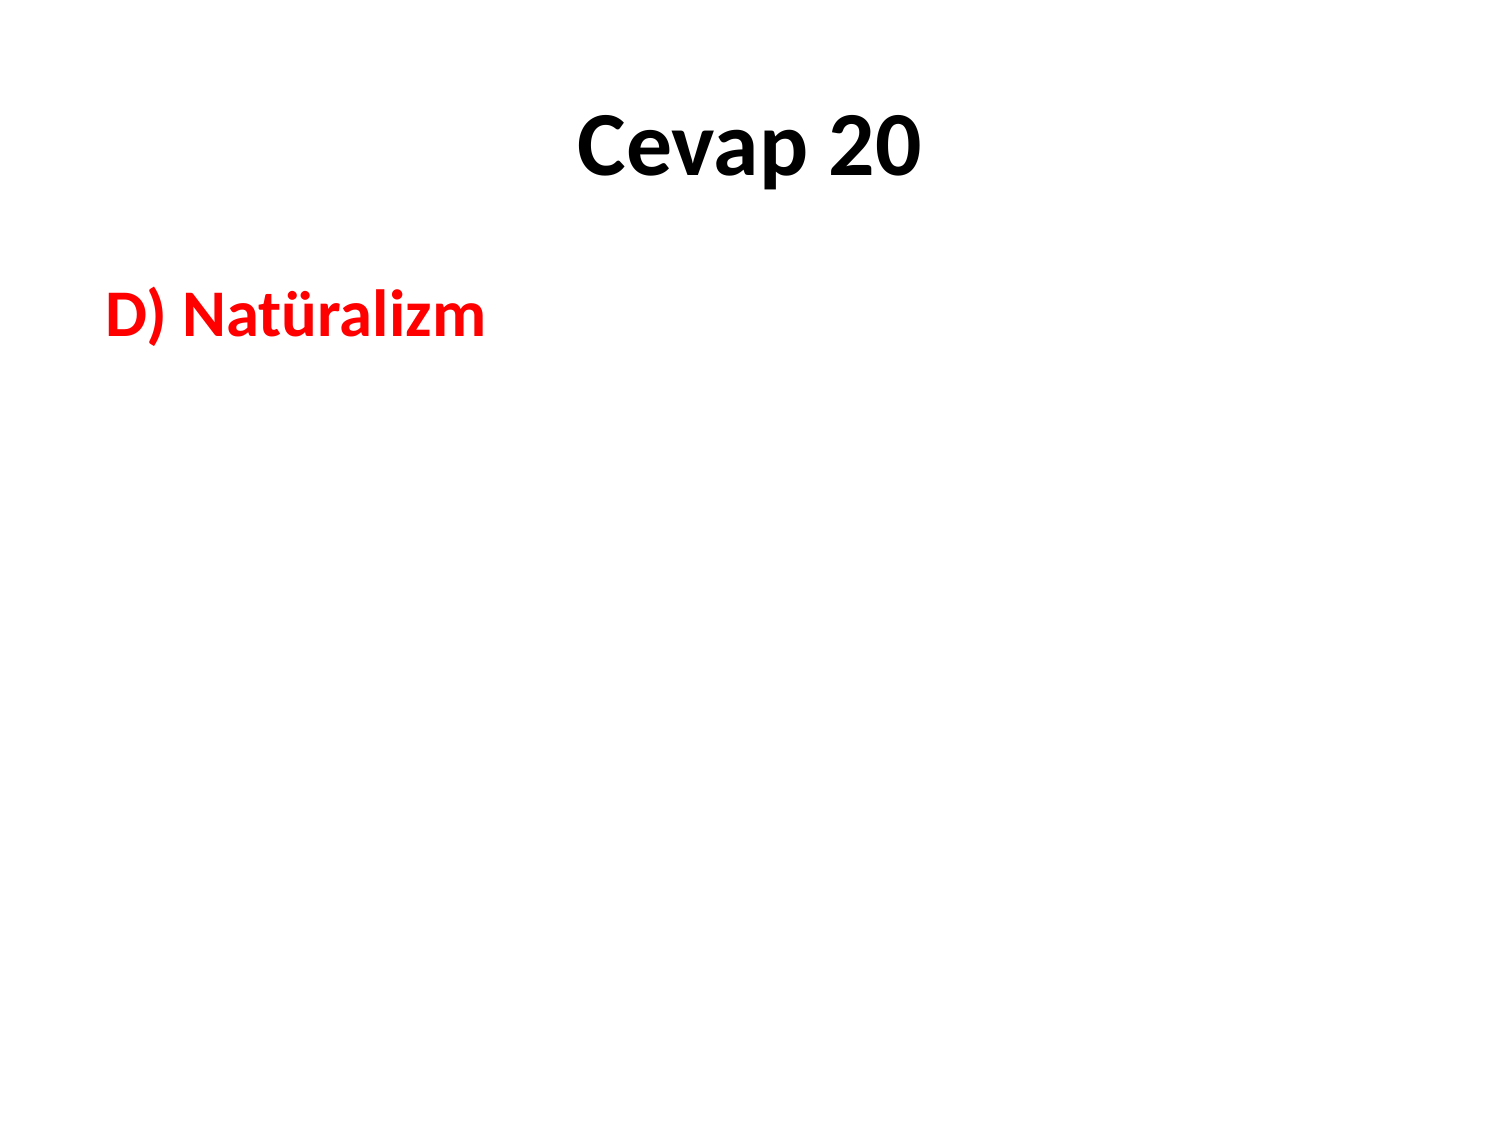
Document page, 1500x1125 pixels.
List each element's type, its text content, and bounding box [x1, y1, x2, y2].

list D) Natüralizm [75, 262, 1425, 1005]
title Cevap 20 [75, 45, 1425, 233]
